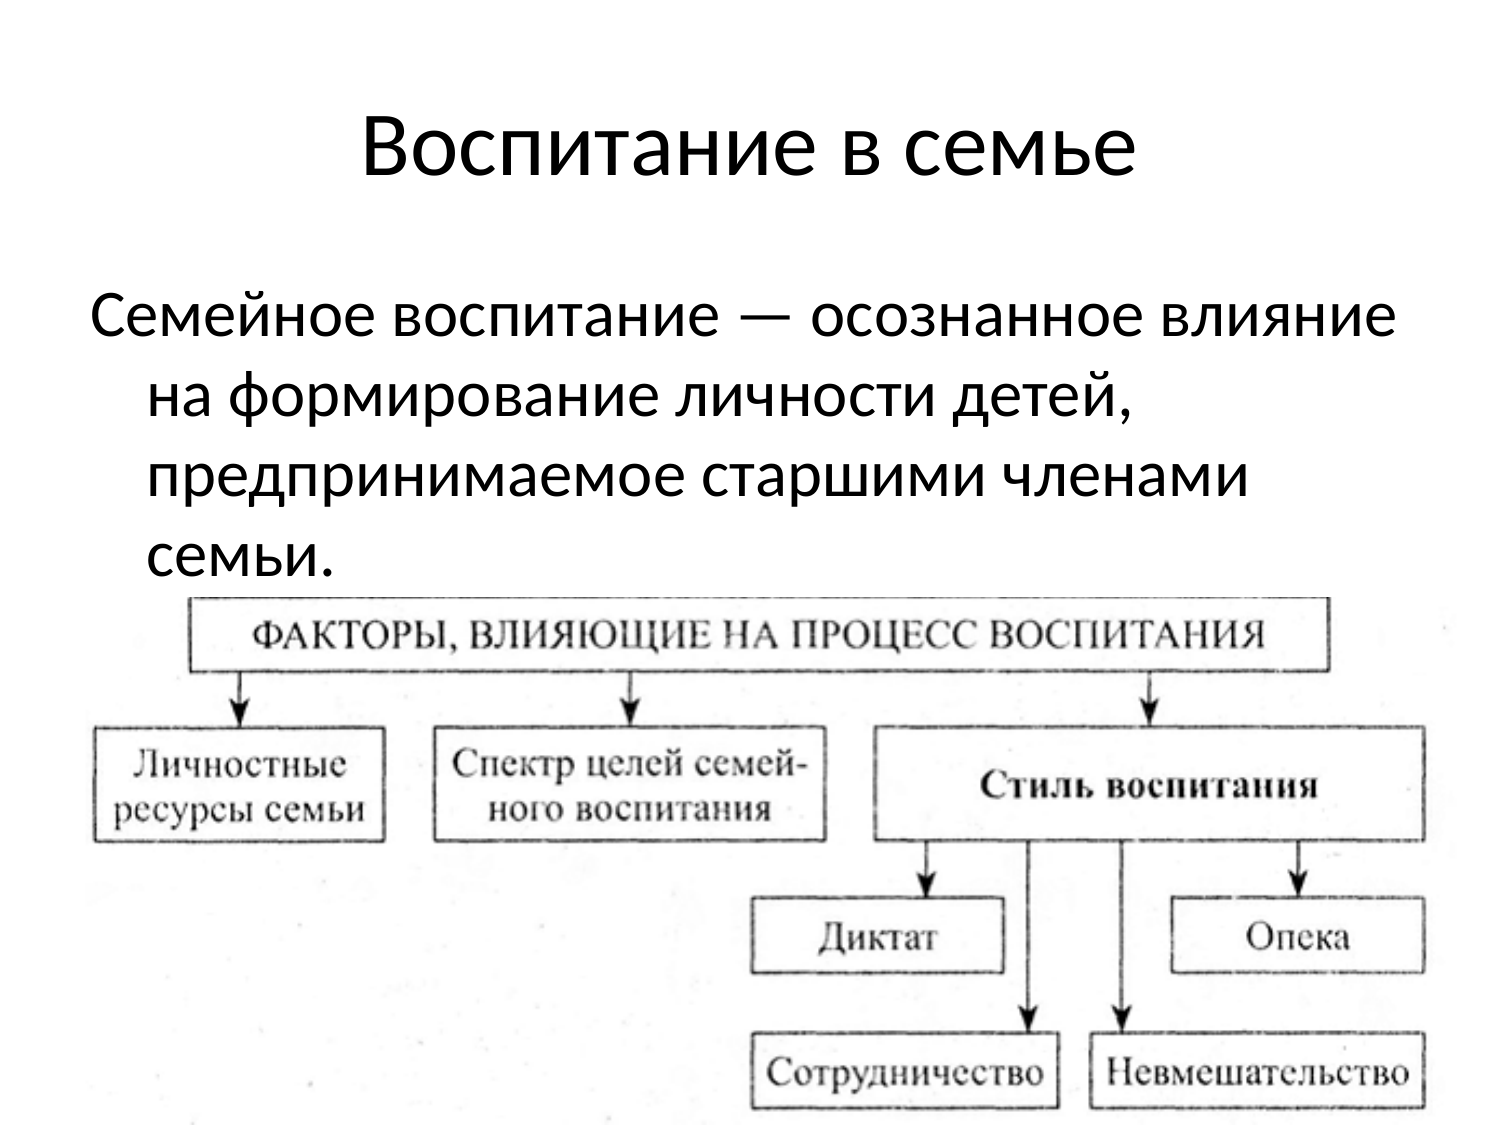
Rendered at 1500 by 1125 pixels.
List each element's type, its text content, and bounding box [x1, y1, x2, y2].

picture [0, 597, 1500, 1125]
list Семейное воспитание — осознанное влияние на формирование личности детей, предпринимаемое старшими членами семьи. [75, 262, 1425, 595]
title Воспитание в семье [75, 45, 1425, 233]
